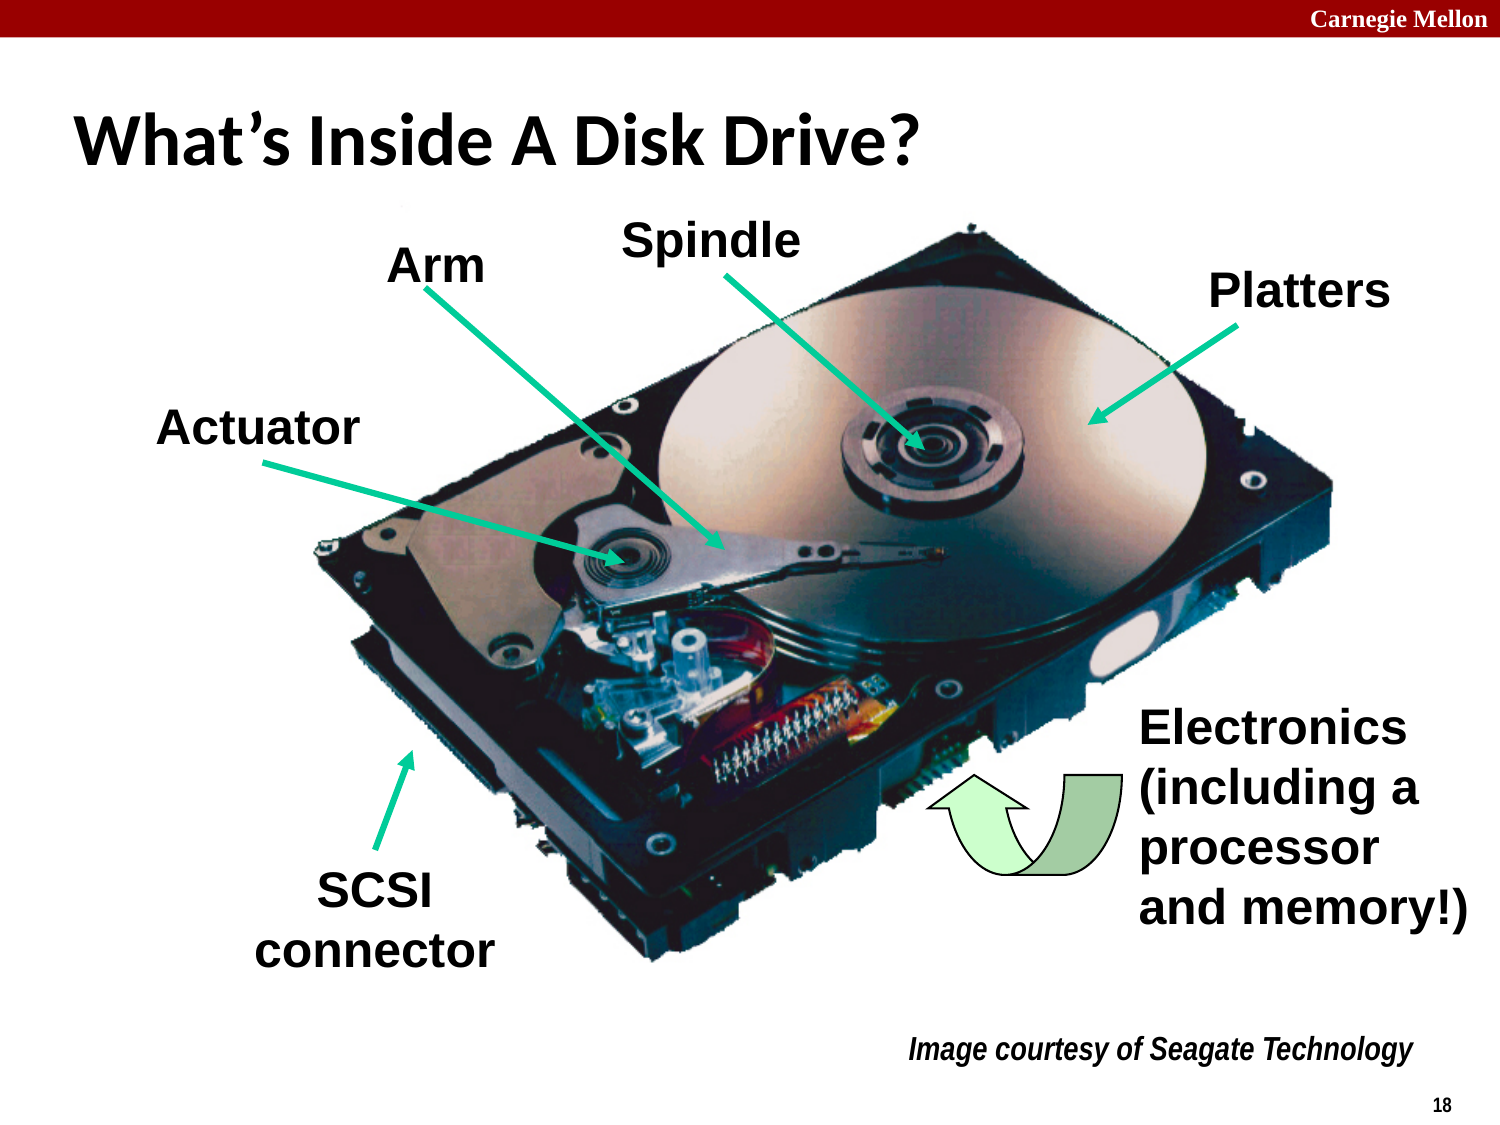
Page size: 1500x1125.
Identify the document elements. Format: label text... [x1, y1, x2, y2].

picture [299, 199, 1366, 976]
text_box Actuator [140, 387, 294, 463]
text_box Platters [1369, 249, 1407, 325]
text_box Electronics (including a processor and memory!) [1369, 687, 1485, 943]
text_box SCSI connector [239, 849, 511, 985]
title What’s Inside A Disk Drive? [58, 72, 1305, 199]
text_box Image courtesy of Seagate Technology [893, 1019, 1429, 1075]
